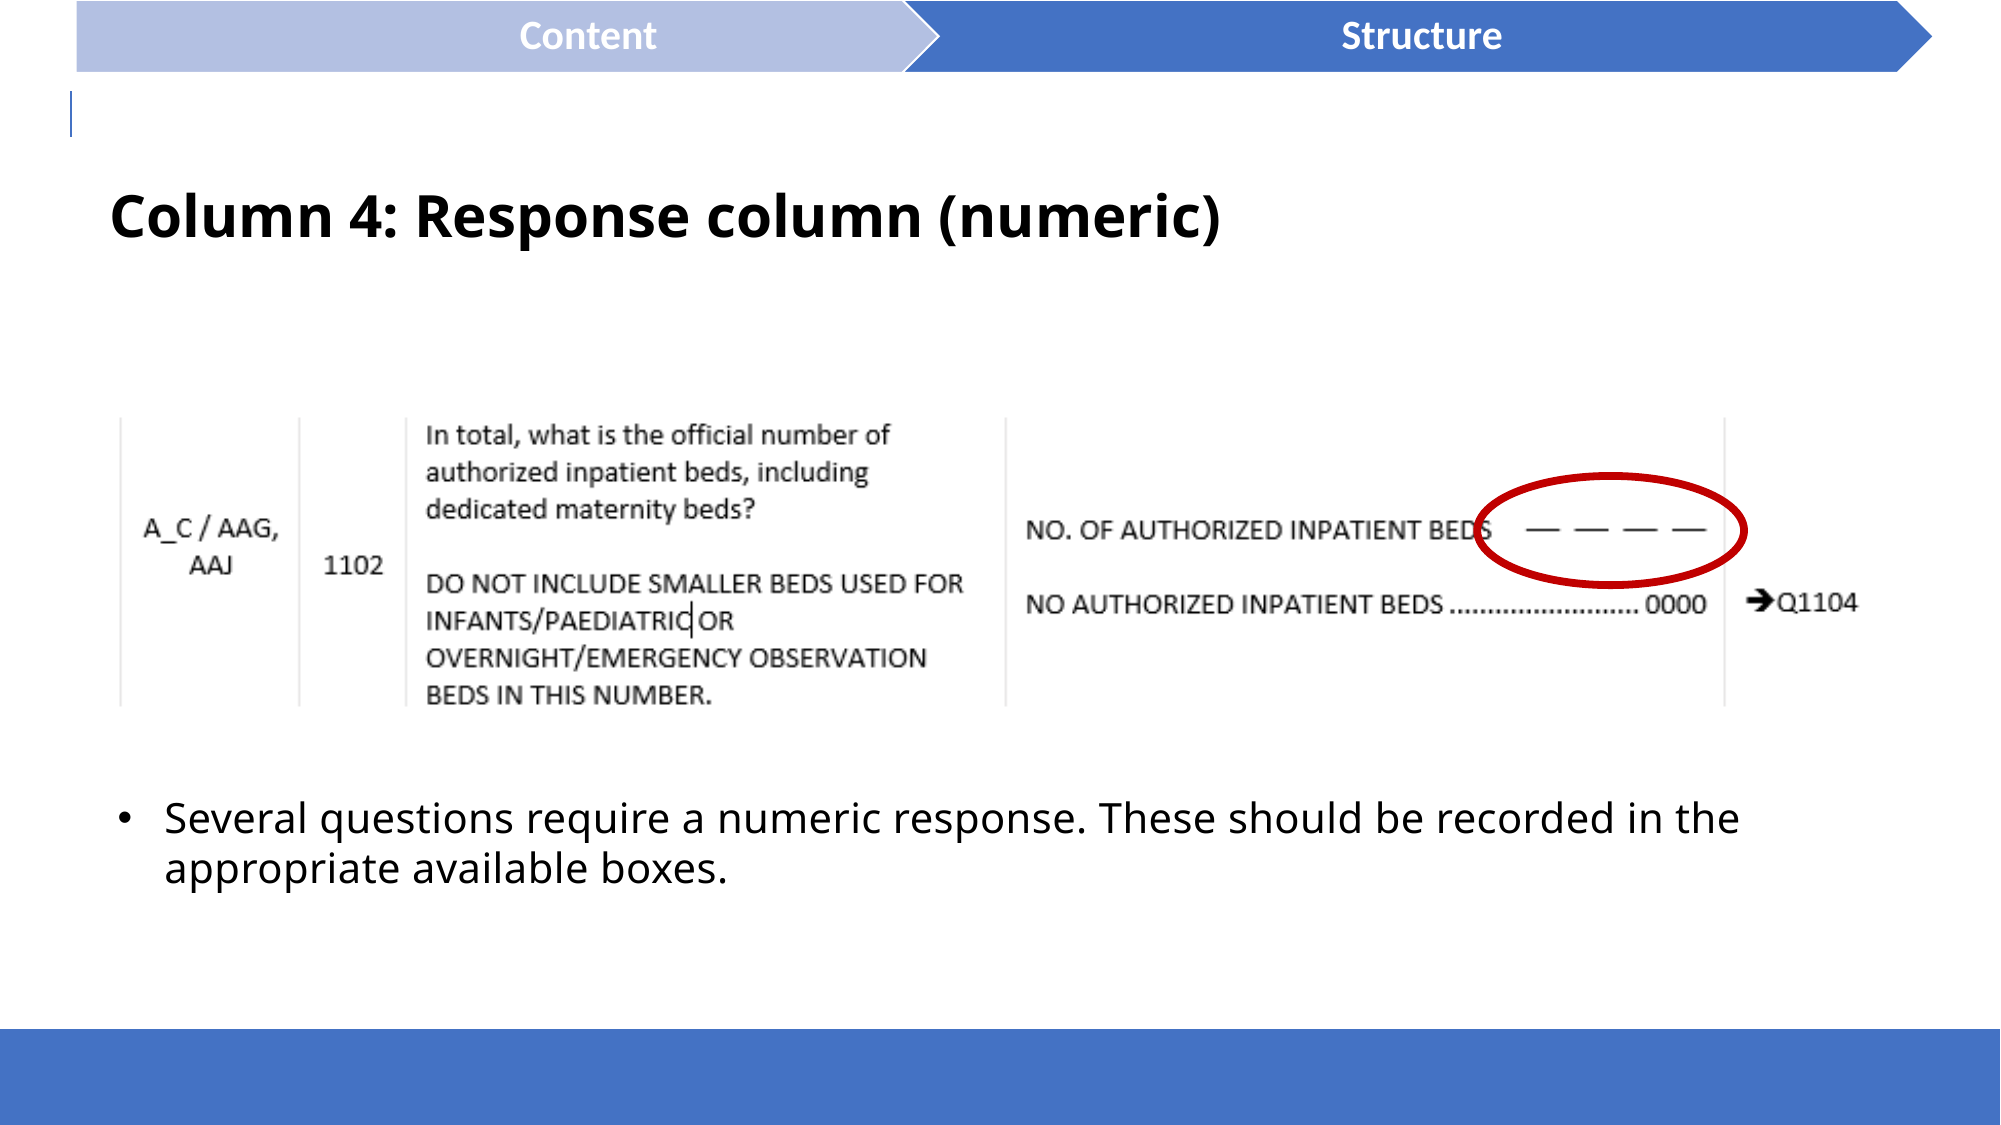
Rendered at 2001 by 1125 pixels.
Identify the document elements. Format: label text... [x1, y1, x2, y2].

picture [116, 416, 1911, 709]
list Column 4: Response column (numeric) [94, 171, 1863, 259]
text_box Several questions require a numeric response. These should be recorded in the appropriate available boxes. [74, 290, 1884, 1023]
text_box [75, 0, 1936, 73]
